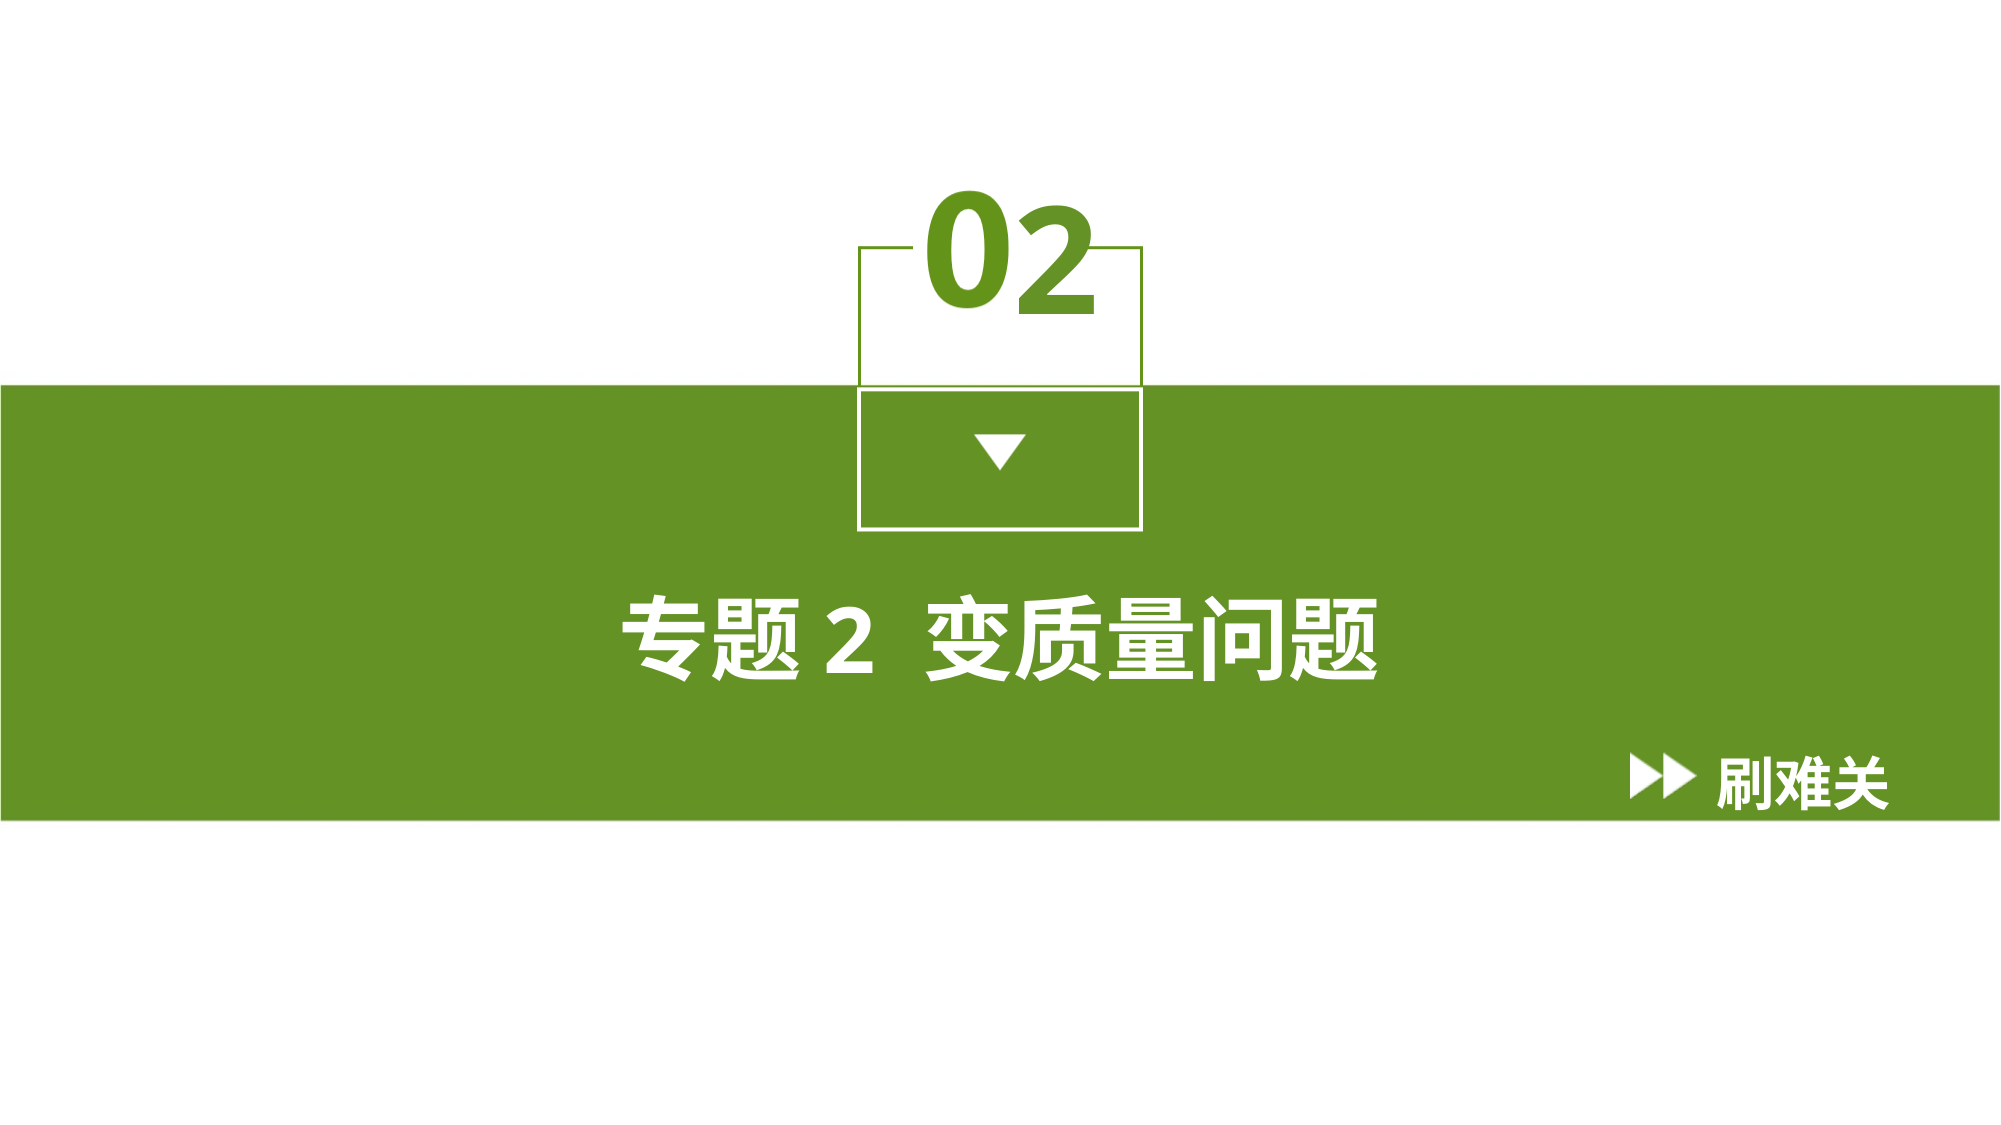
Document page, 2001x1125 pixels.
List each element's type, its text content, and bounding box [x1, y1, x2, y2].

text_box 2 [1013, 156, 1173, 353]
picture [0, 699, 2000, 1125]
picture [0, 0, 2000, 572]
text_box 刷难关 [1715, 718, 1997, 812]
text_box 专题2 变质量问题 [0, 572, 2000, 699]
